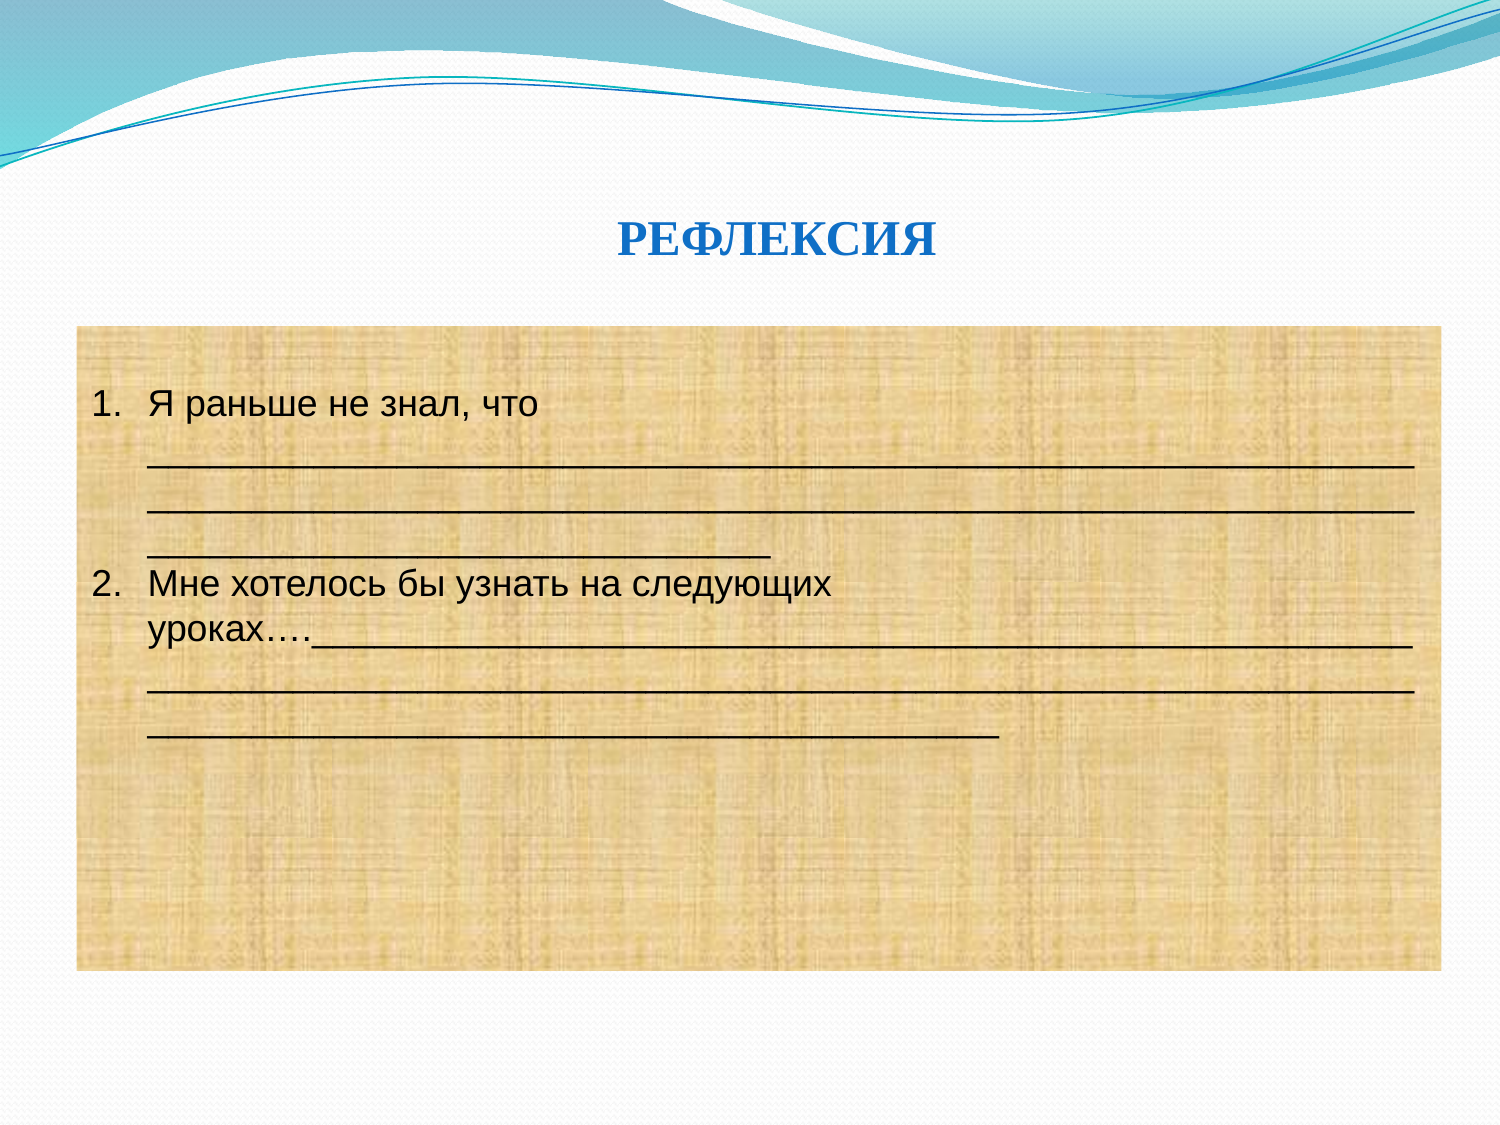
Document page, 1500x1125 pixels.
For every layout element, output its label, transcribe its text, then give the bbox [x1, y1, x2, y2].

text_box Я раньше не знал, что ________________________________________________________________________________________________________________________________________________________ Мне хотелось бы узнать на следующих уроках….___________________________________________________________________________________________________________________________________________________________ [76, 326, 1442, 971]
text_box рефлексия [112, 78, 1442, 274]
